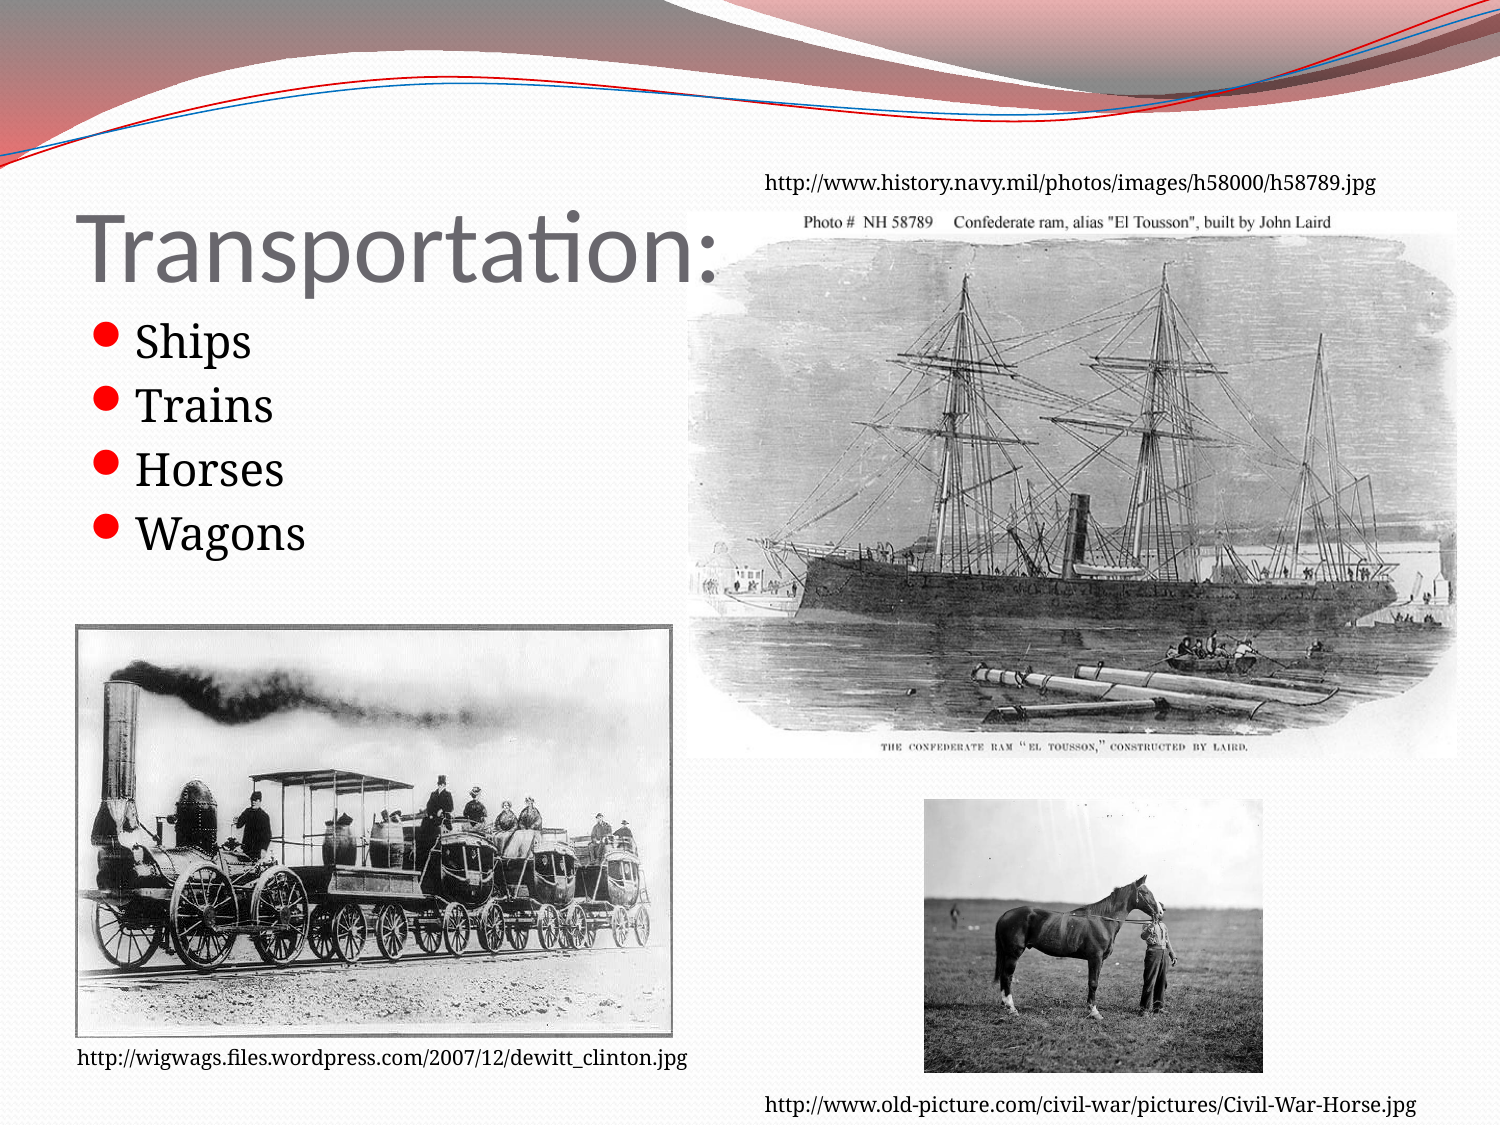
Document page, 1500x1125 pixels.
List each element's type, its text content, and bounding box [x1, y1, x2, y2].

picture [74, 624, 673, 1038]
text_box http://www.history.navy.mil/photos/images/h58000/h58789.jpg [749, 162, 1500, 203]
picture [924, 799, 1264, 1074]
title Transportation: [75, 115, 1425, 303]
list Ships Trains Horses Wagons [75, 312, 738, 944]
text_box http://www.old-picture.com/civil-war/pictures/Civil-War-Horse.jpg [749, 1084, 1500, 1125]
picture [687, 212, 1457, 758]
text_box http://wigwags.files.wordpress.com/2007/12/dewitt_clinton.jpg [62, 1037, 813, 1078]
